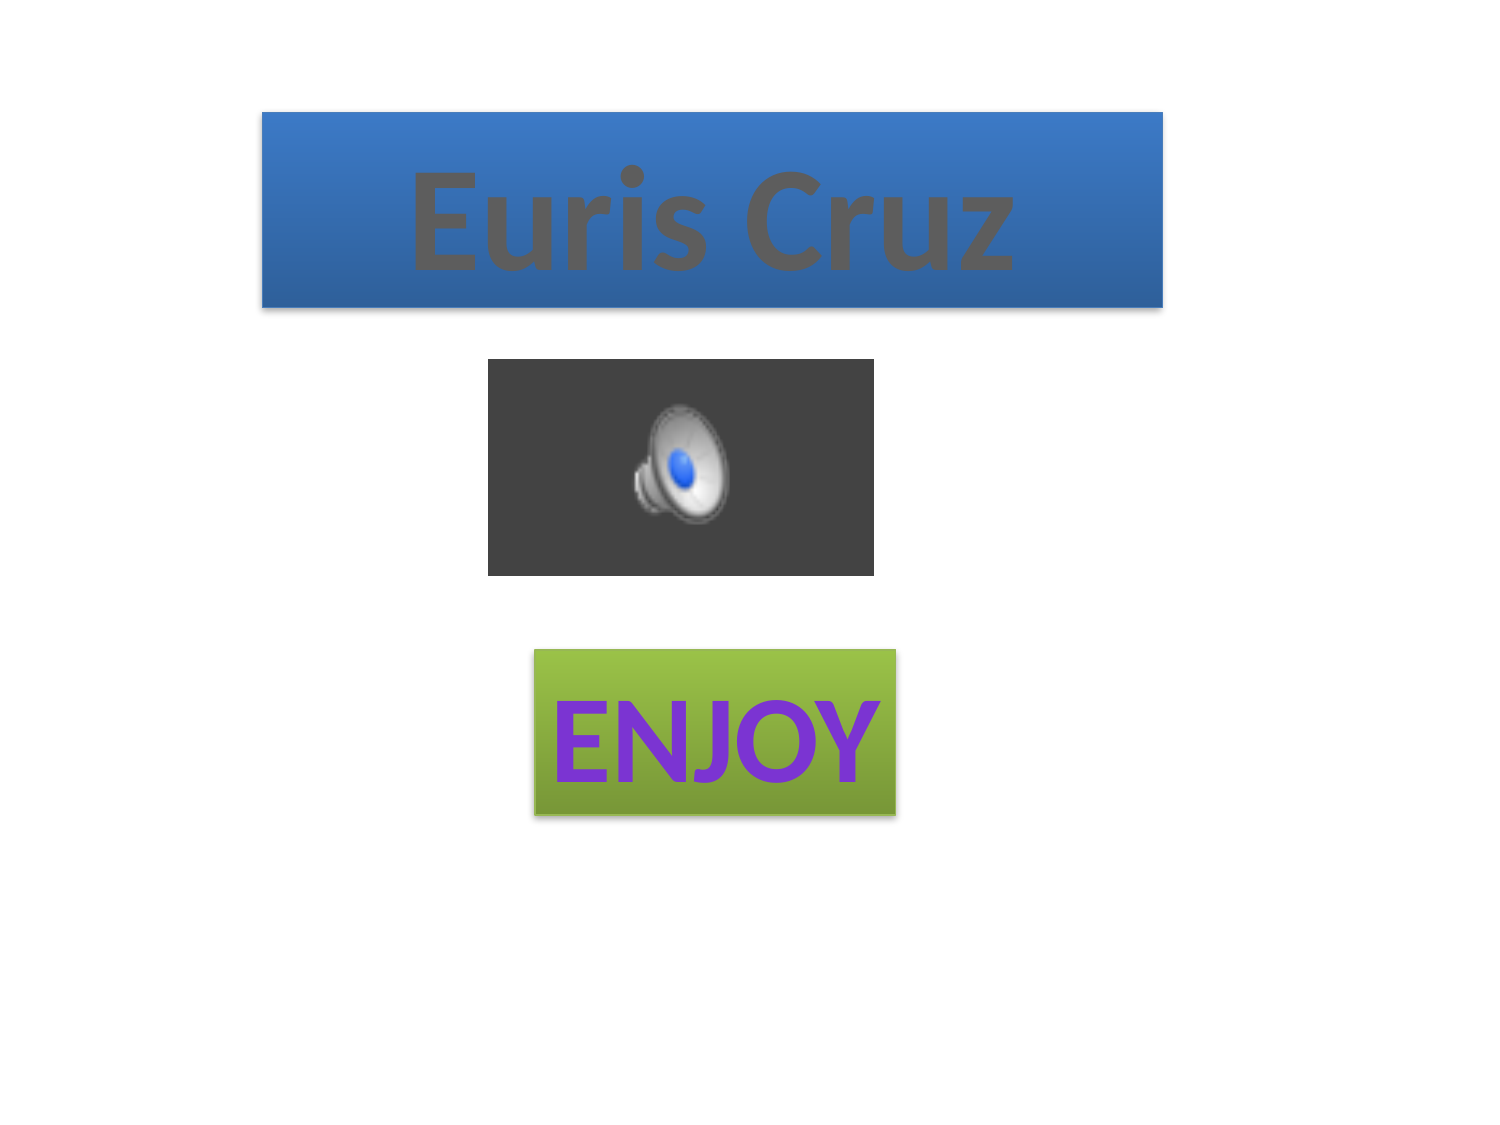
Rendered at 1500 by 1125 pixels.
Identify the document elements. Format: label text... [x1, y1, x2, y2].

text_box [487, 358, 876, 577]
text_box Euris Cruz [262, 112, 1163, 308]
text_box Enjoy [534, 649, 896, 816]
